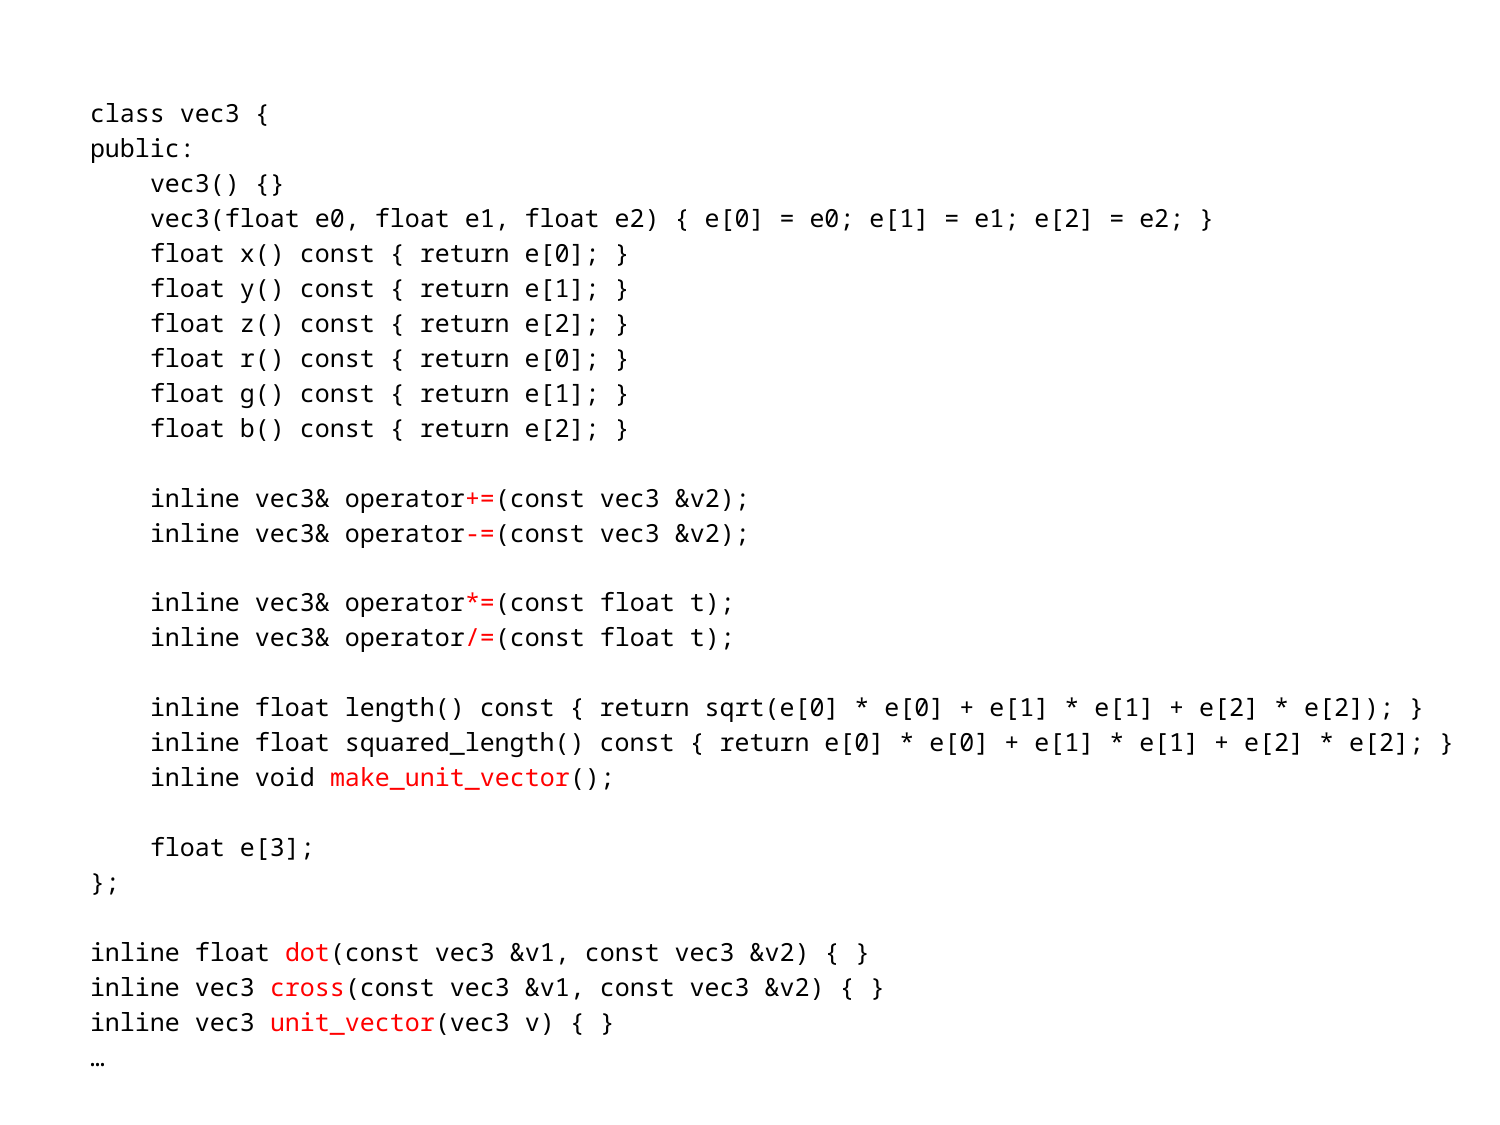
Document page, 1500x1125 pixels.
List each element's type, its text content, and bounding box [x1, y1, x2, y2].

list class vec3 { public: vec3() {} vec3(float e0, float e1, float e2) { e[0] = e0; e[1] = e1; e[2] = e2; } float x() const { return e[0]; } float y() const { return e[1]; } float z() const { return e[2]; } float r() const { return e[0]; } float g() const { return e[1]; } float b() const { return e[2]; } inline vec3& operator+=(const vec3 &v2); inline vec3& operator-=(const vec3 &v2); inline vec3& operator*=(const float t); inline vec3& operator/=(const float t); inline float length() const { return sqrt(e[0] * e[0] + e[1] * e[1] + e[2] * e[2]); } inline float squared_length() const { return e[0] * e[0] + e[1] * e[1] + e[2] * e[2]; } inline void make_unit_vector(); float e[3]; }; inline float dot(const vec3 &v1, const vec3 &v2) { } inline vec3 cross(const vec3 &v1, const vec3 &v2) { } inline vec3 unit_vector(vec3 v) { } … [75, 90, 1471, 1106]
